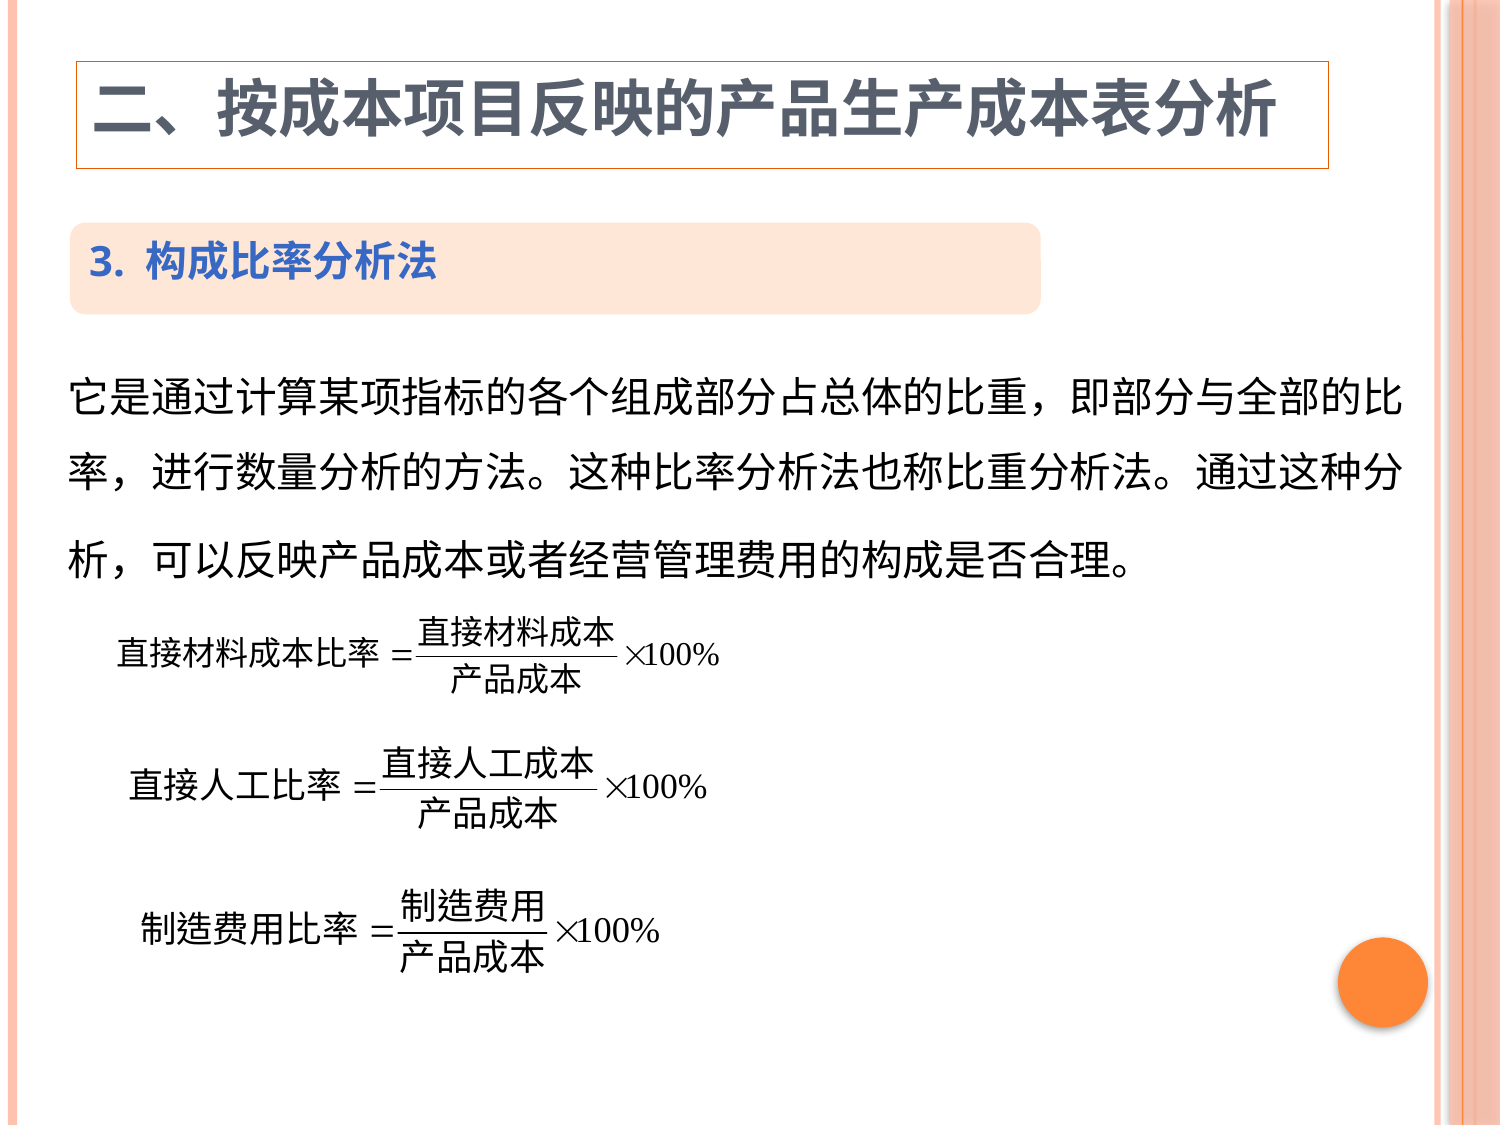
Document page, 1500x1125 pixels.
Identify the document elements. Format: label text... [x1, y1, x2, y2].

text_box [111, 609, 727, 702]
text_box 它是通过计算某项指标的各个组成部分占总体的比重，即部分与全部的比率，进行数量分析的方法。这种比率分析法也称比重分析法。通过这种分析，可以反映产品成本或者经营管理费用的构成是否合理。 [53, 338, 1455, 625]
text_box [123, 739, 716, 838]
text_box 二、按成本项目反映的产品生产成本表分析 [76, 61, 1329, 169]
text_box 3. 构成比率分析法 [69, 222, 1041, 315]
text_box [135, 880, 668, 982]
